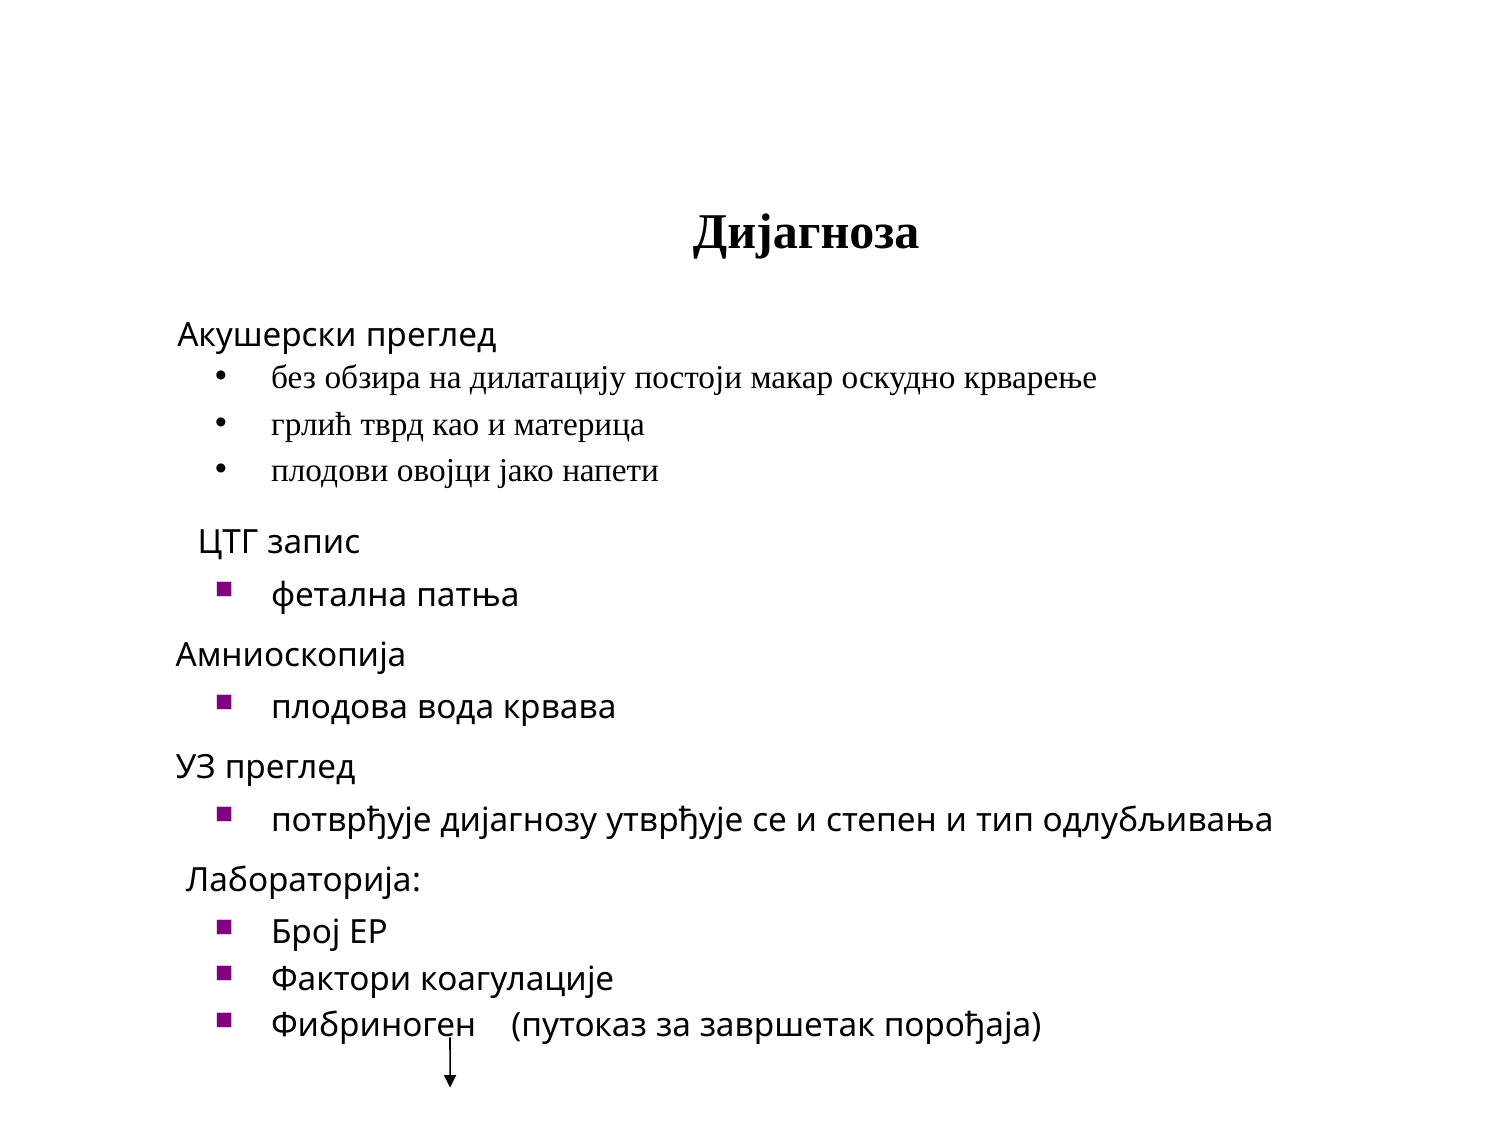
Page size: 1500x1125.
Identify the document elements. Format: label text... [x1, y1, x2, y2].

text_box Амниоскопија [160, 625, 1500, 681]
text_box потврђује дијагнозу утврђује се и степен и тип одлубљивања [199, 790, 1481, 850]
text_box Акушерски преглед [162, 305, 1500, 361]
text_box Број ЕР Фактори коагулације Фибриноген (путоказ за завршетак порођаја) [199, 902, 1481, 966]
text_box фетална патња [199, 565, 1481, 625]
title Дијагноза [142, 191, 1482, 267]
list без обзира на дилатацију постоји макар оскудно крварење грлић тврд као и материца плодови овојци јако напети [200, 361, 1481, 512]
text_box [443, 1037, 457, 1088]
text_box плодова вода крвава [199, 677, 1481, 737]
text_box УЗ преглед [160, 737, 1500, 793]
text_box Лабораторија: [171, 850, 1500, 906]
text_box ЦТГ запис [183, 512, 1500, 568]
